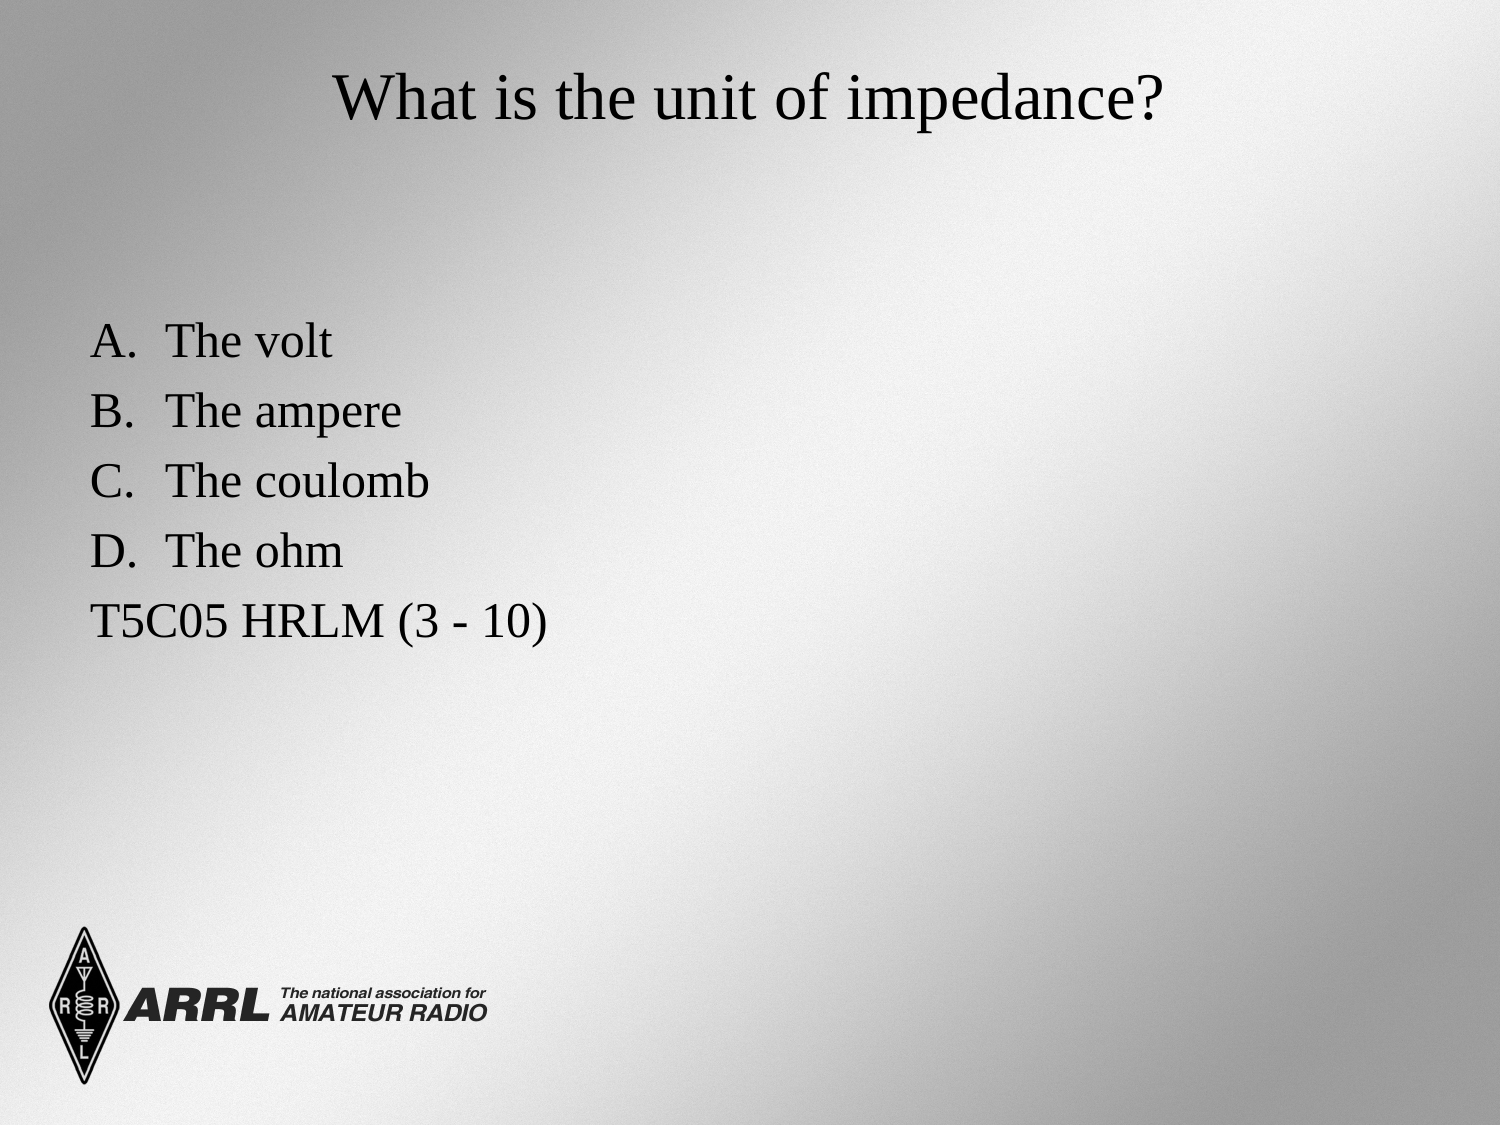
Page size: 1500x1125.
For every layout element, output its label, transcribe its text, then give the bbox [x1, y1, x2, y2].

title What is the unit of impedance? [75, 45, 1425, 233]
list The volt The ampere The coulomb The ohm T5C05 HRLM (3 - 10) [75, 299, 1425, 1005]
picture [0, 0, 1500, 1125]
